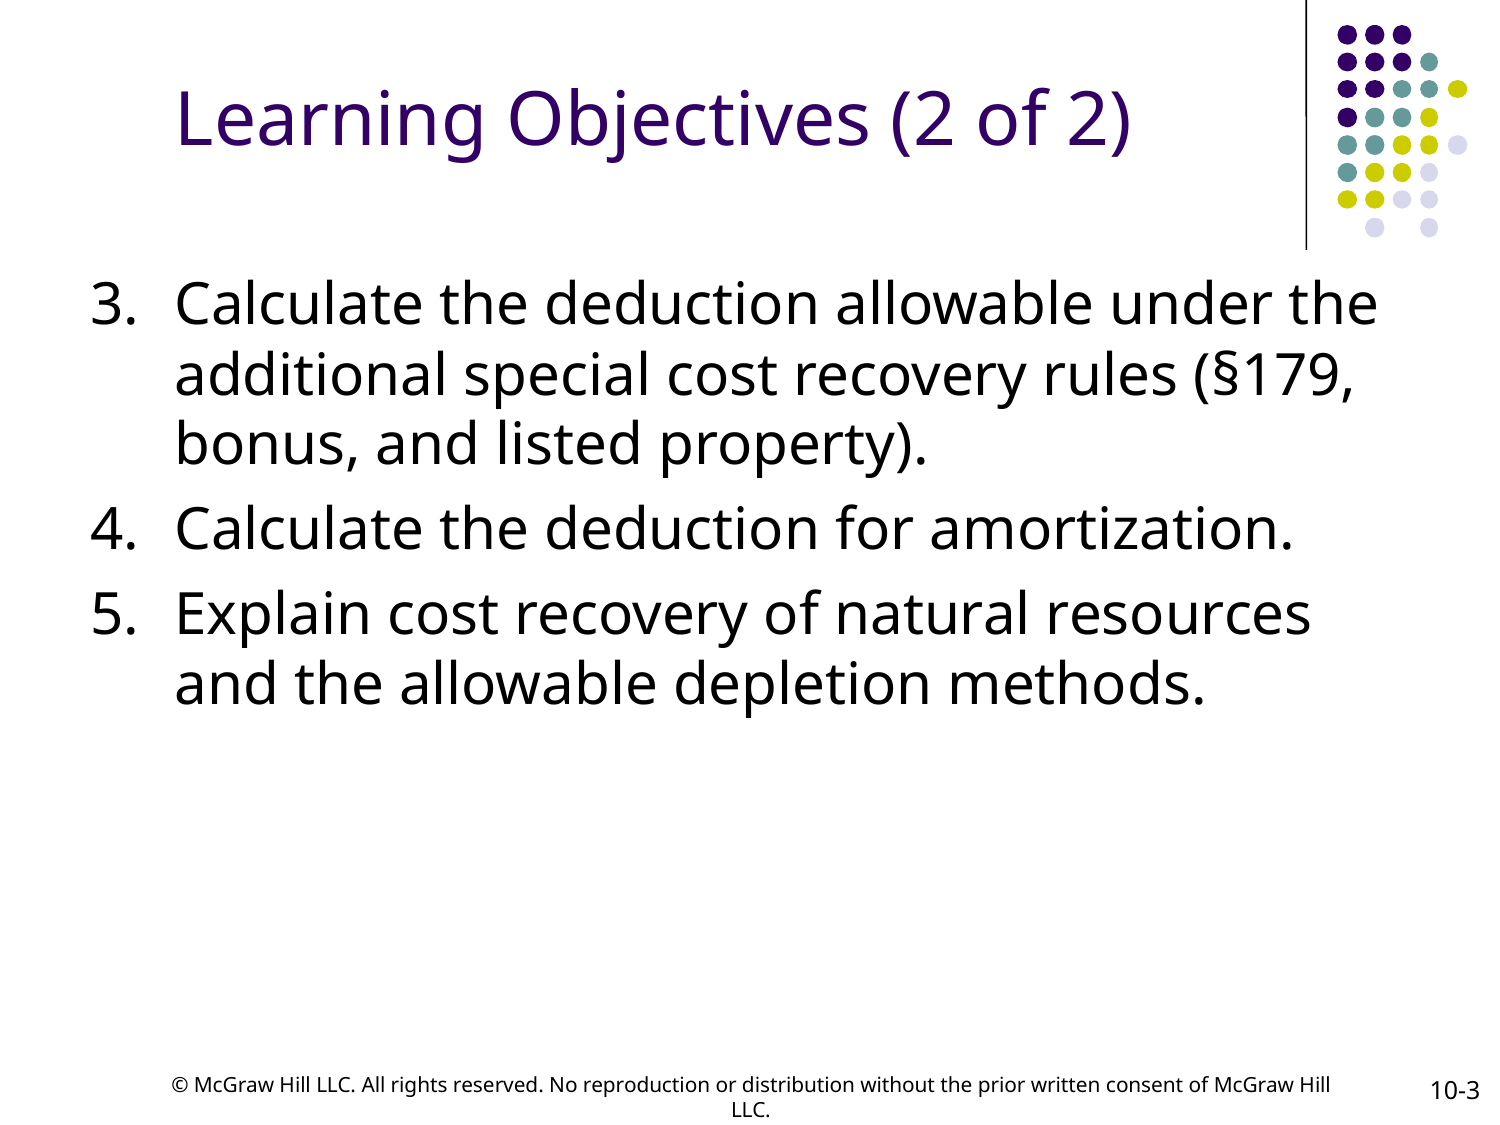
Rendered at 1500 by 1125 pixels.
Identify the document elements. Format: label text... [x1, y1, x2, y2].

title Learning Objectives (2 of 2) [32, 8, 1275, 234]
slide_number 10-3 [1345, 1061, 1496, 1122]
list Calculate the deduction allowable under the additional special cost recovery rules (§179, bonus, and listed property). Calculate the deduction for amortization. Explain cost recovery of natural resources and the allowable depletion methods. [75, 259, 1425, 1062]
